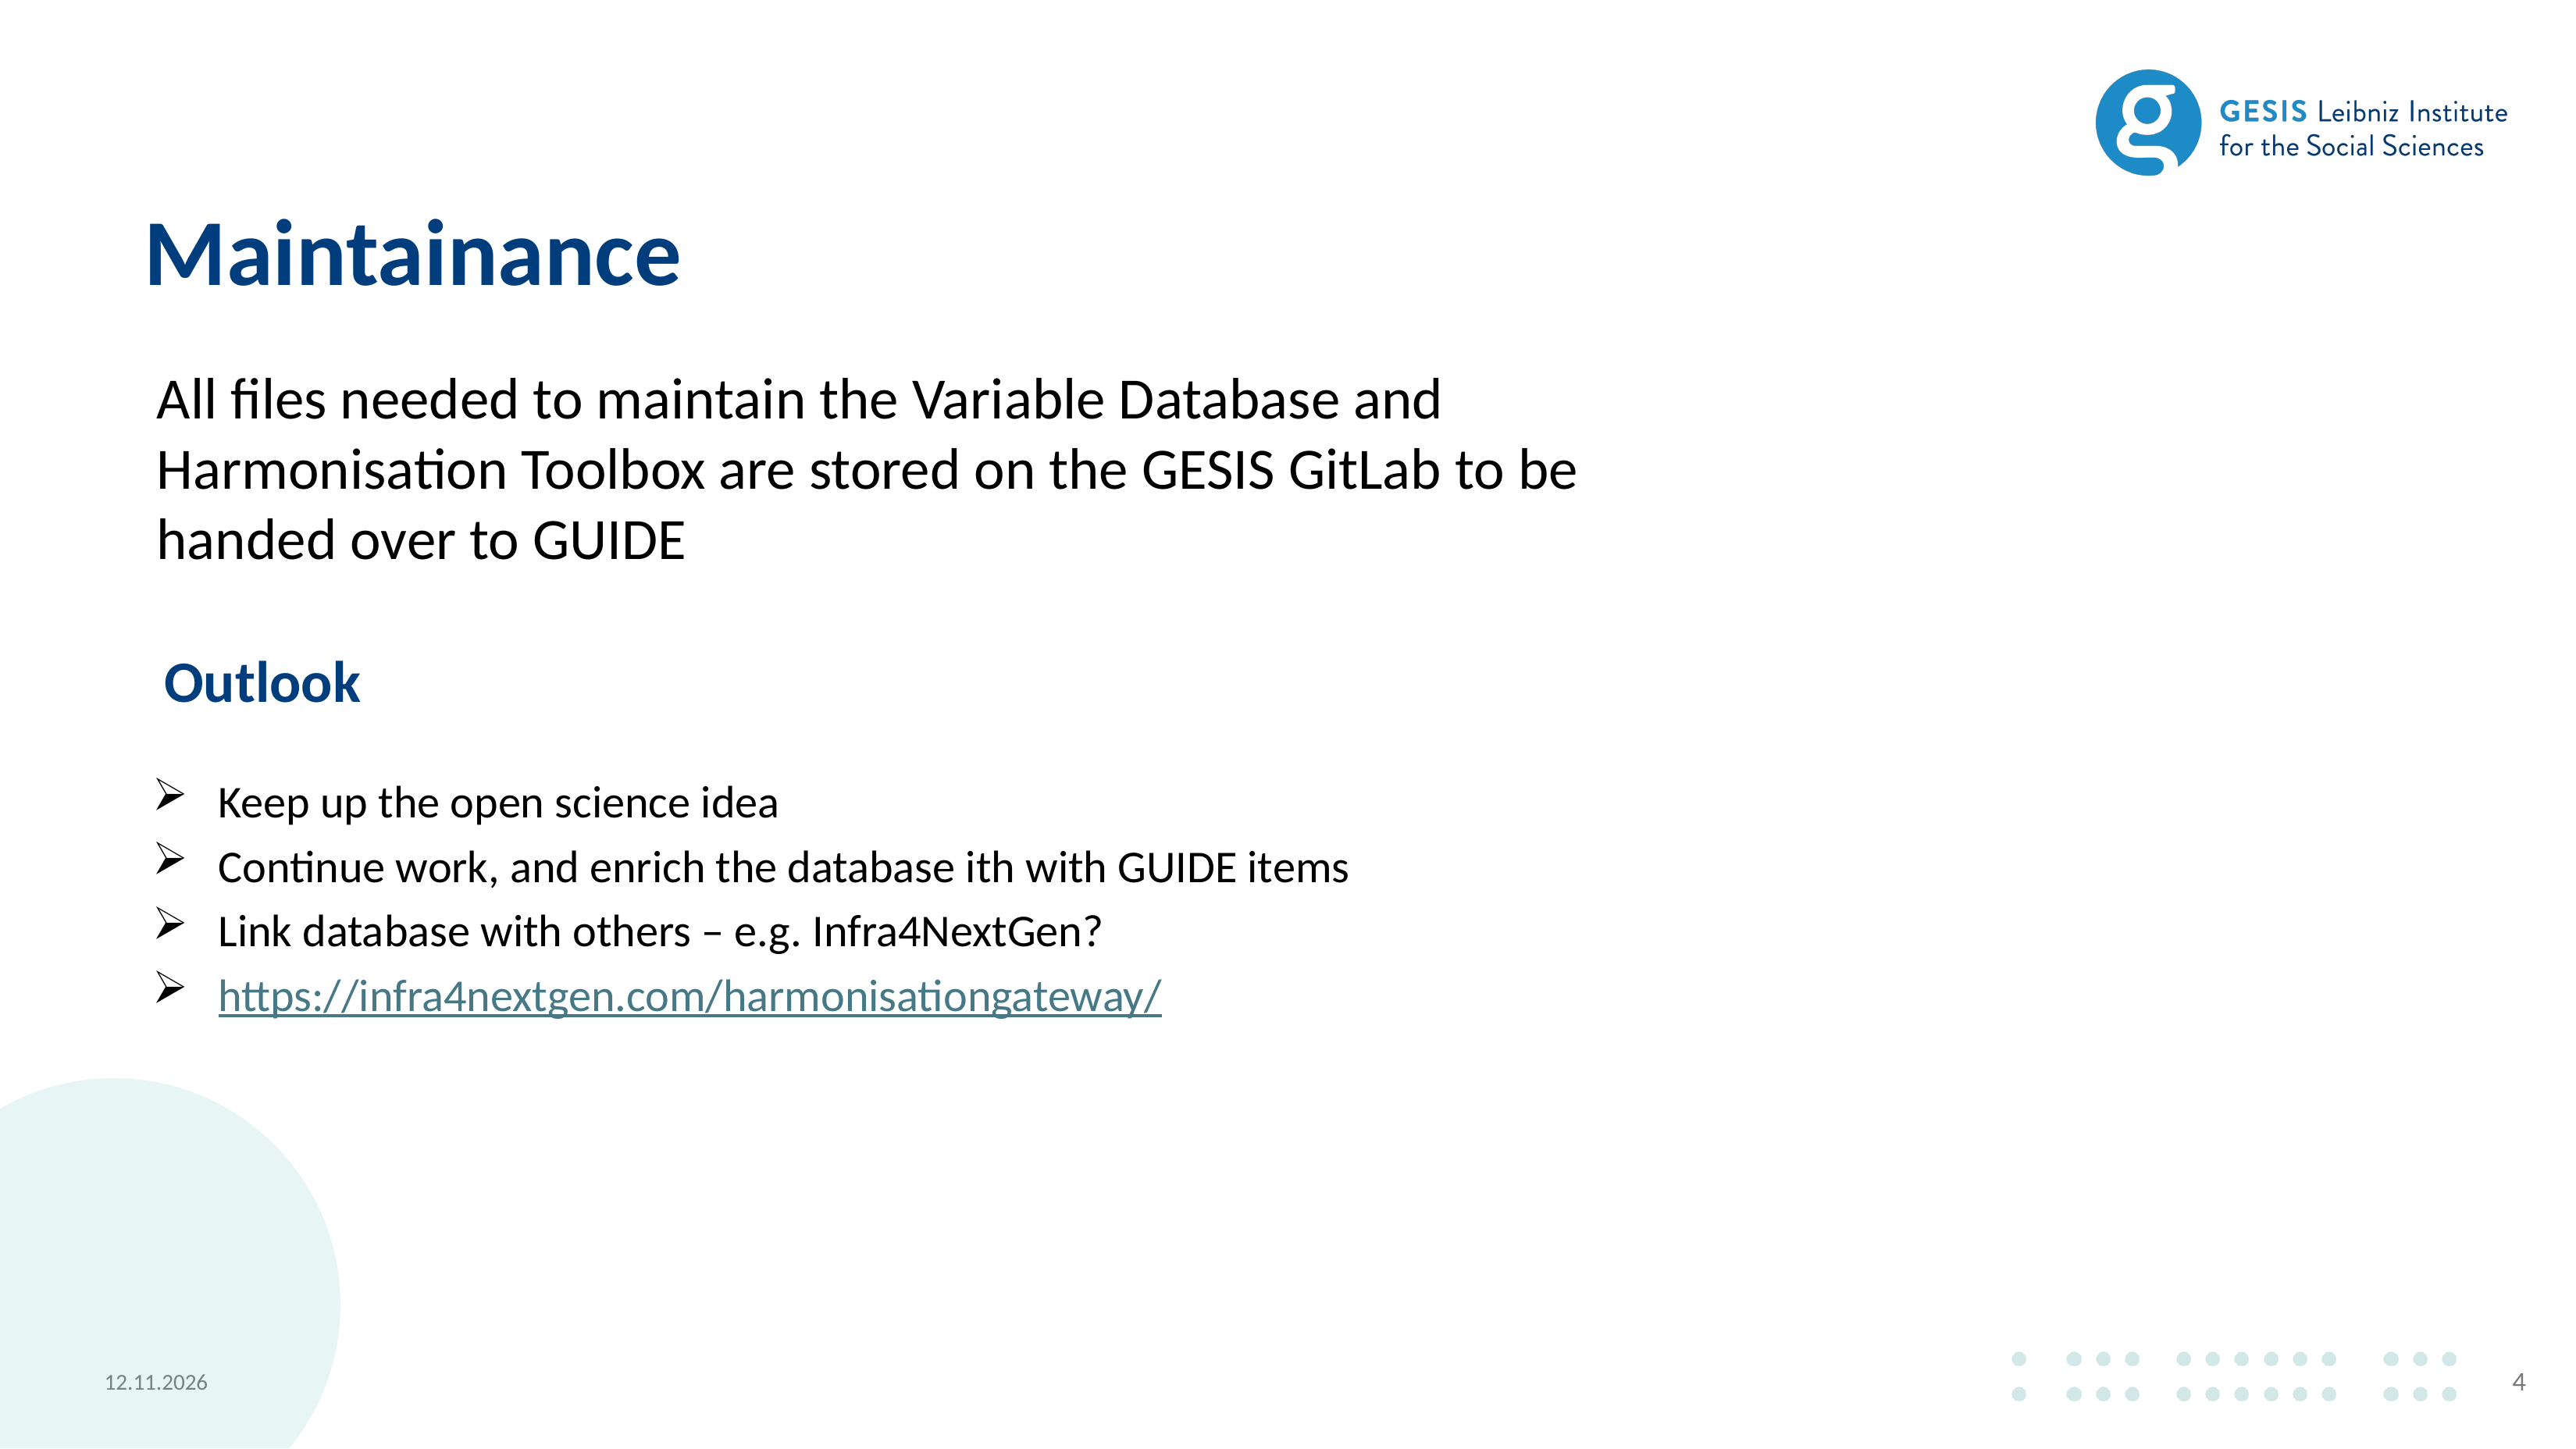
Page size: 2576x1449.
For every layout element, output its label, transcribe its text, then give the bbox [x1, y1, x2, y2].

text_box All files needed to maintain the Variable Database and Harmonisation Toolbox are stored on the GESIS GitLab to be handed over to GUIDE [144, 354, 1768, 682]
slide_number 4 [1931, 1341, 2538, 1419]
title Maintainance [132, 193, 1851, 316]
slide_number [92, 1342, 672, 1420]
picture [2096, 69, 2521, 176]
text_box Outlook [152, 682, 1288, 723]
text_box Keep up the open science idea Continue work, and enrich the database ith with GUIDE items Link database with others – e.g. Infra4NextGen? https://infra4nextgen.com/harmonisationgateway/ [137, 767, 1452, 1091]
